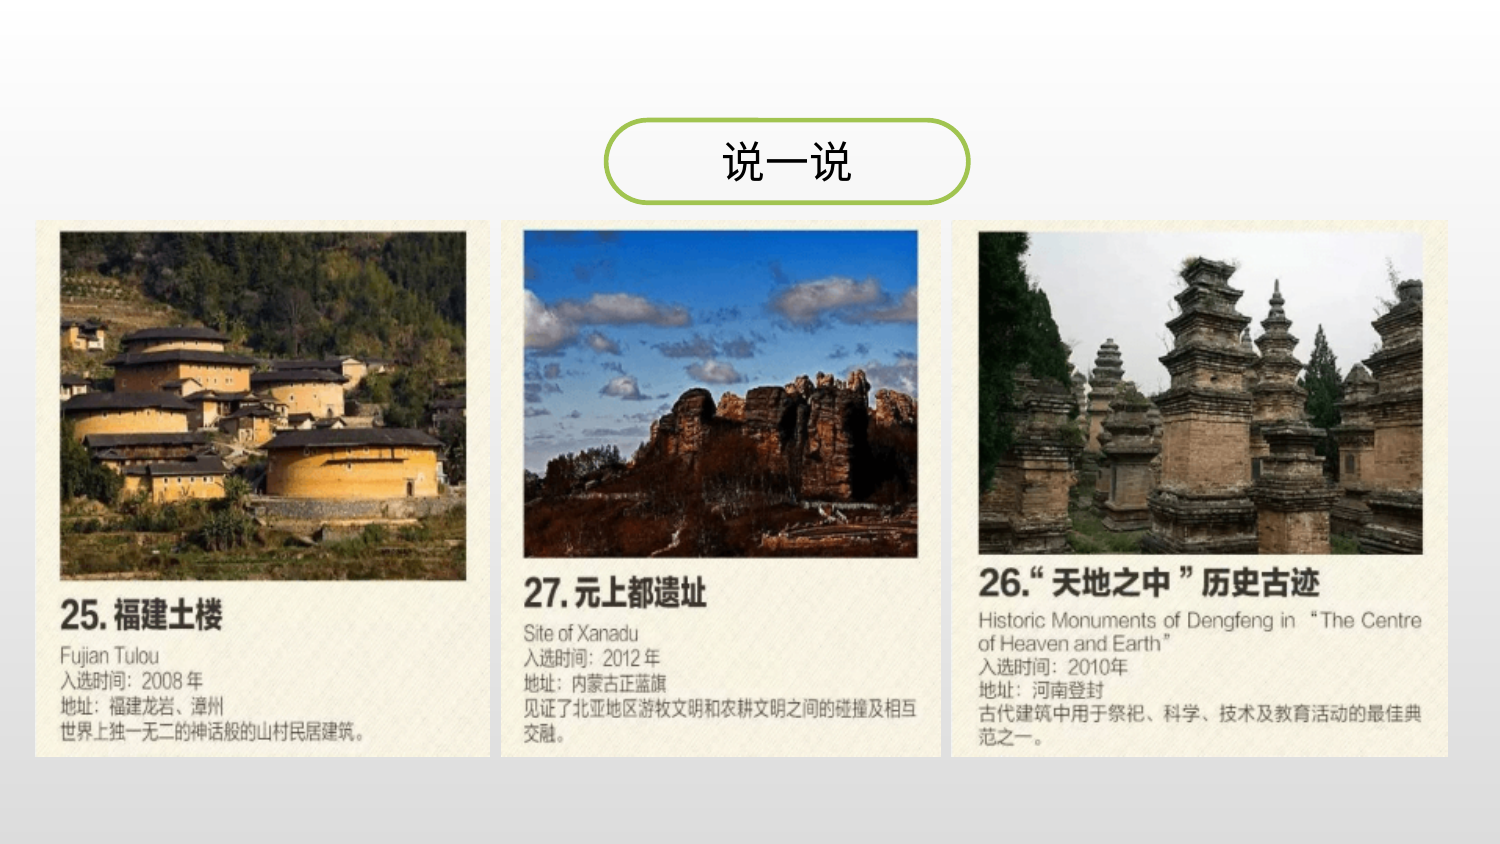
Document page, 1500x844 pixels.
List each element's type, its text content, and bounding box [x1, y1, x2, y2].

picture [501, 220, 941, 757]
picture [35, 220, 490, 757]
picture [951, 220, 1448, 757]
text_box 说一说 [605, 119, 970, 204]
